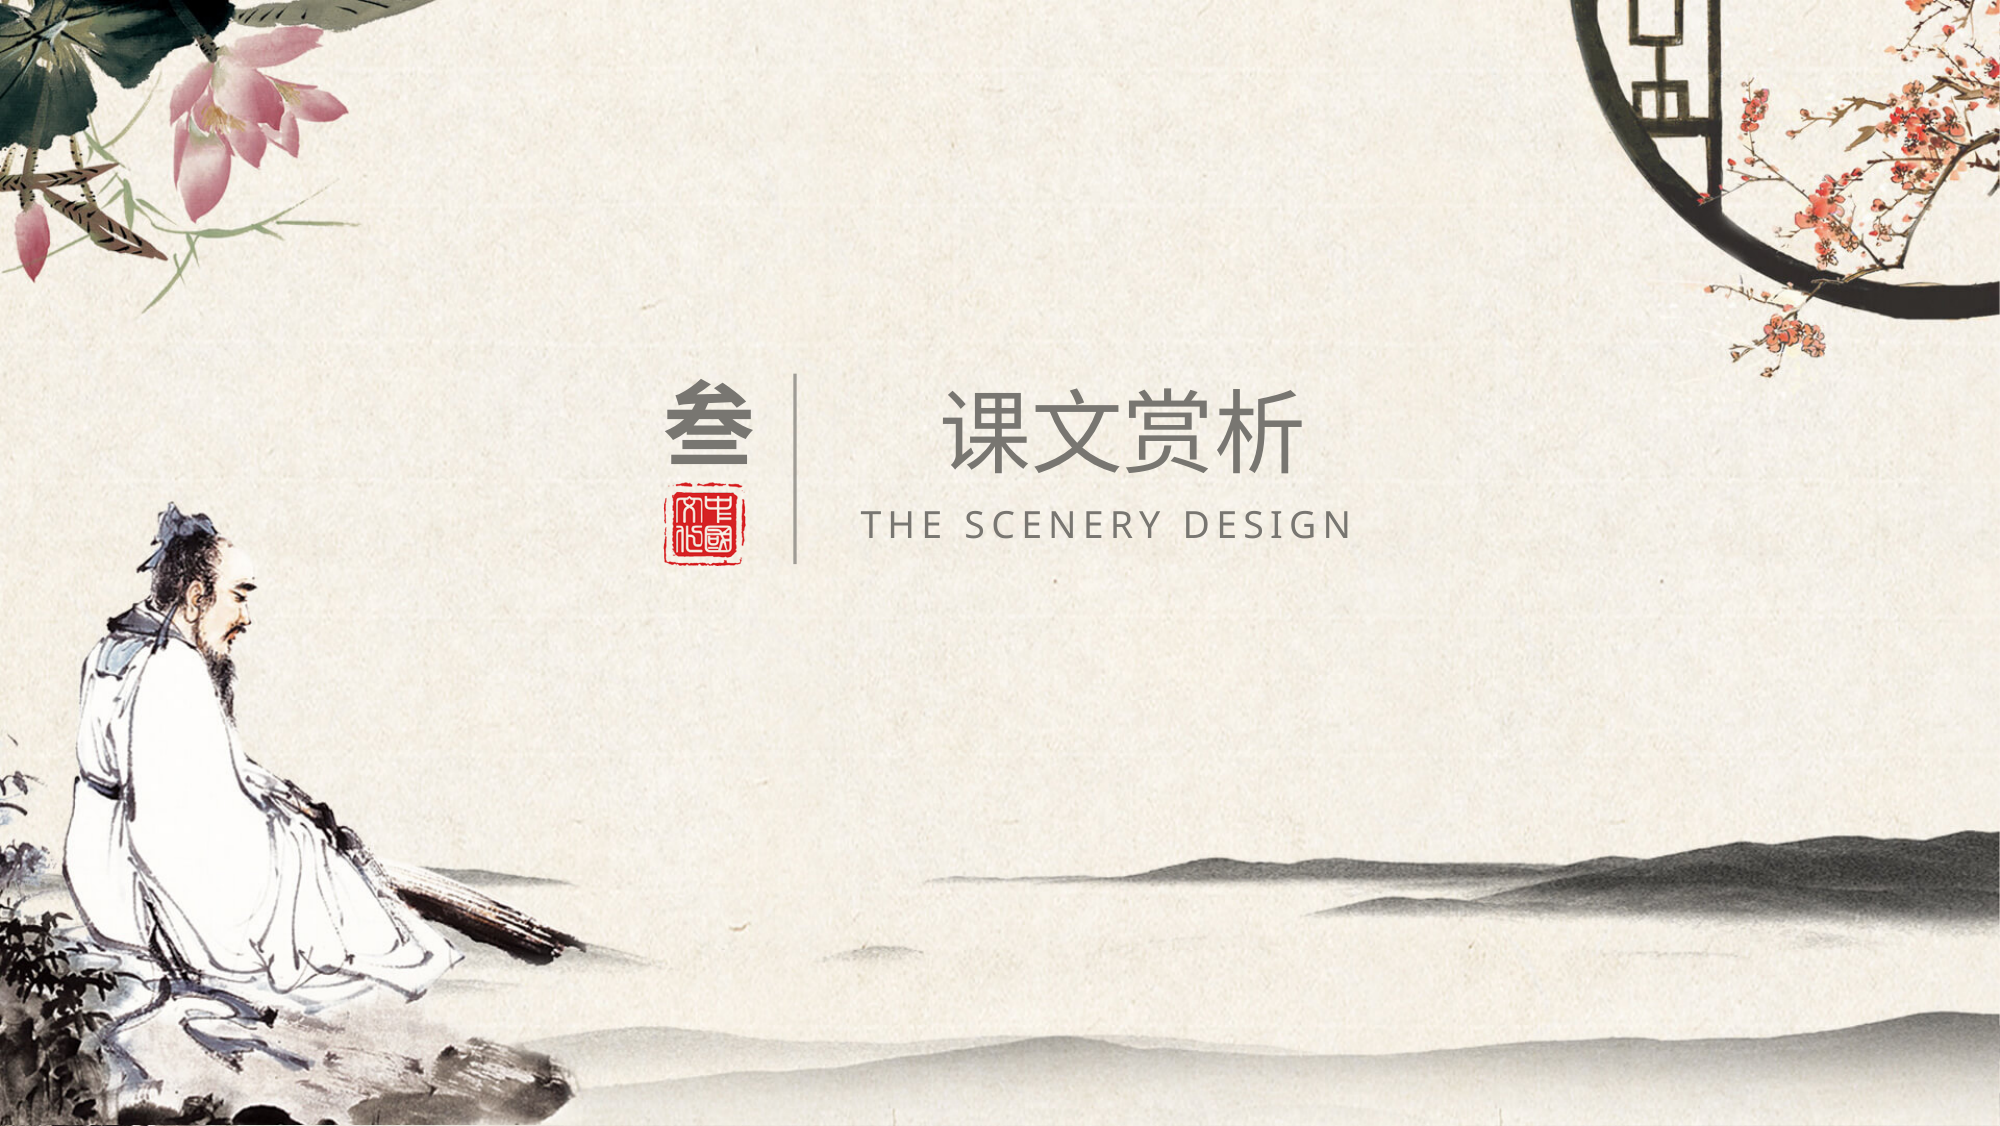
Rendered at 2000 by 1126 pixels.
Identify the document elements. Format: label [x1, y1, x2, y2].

text_box [832, 367, 1380, 555]
picture [0, 0, 2000, 1126]
